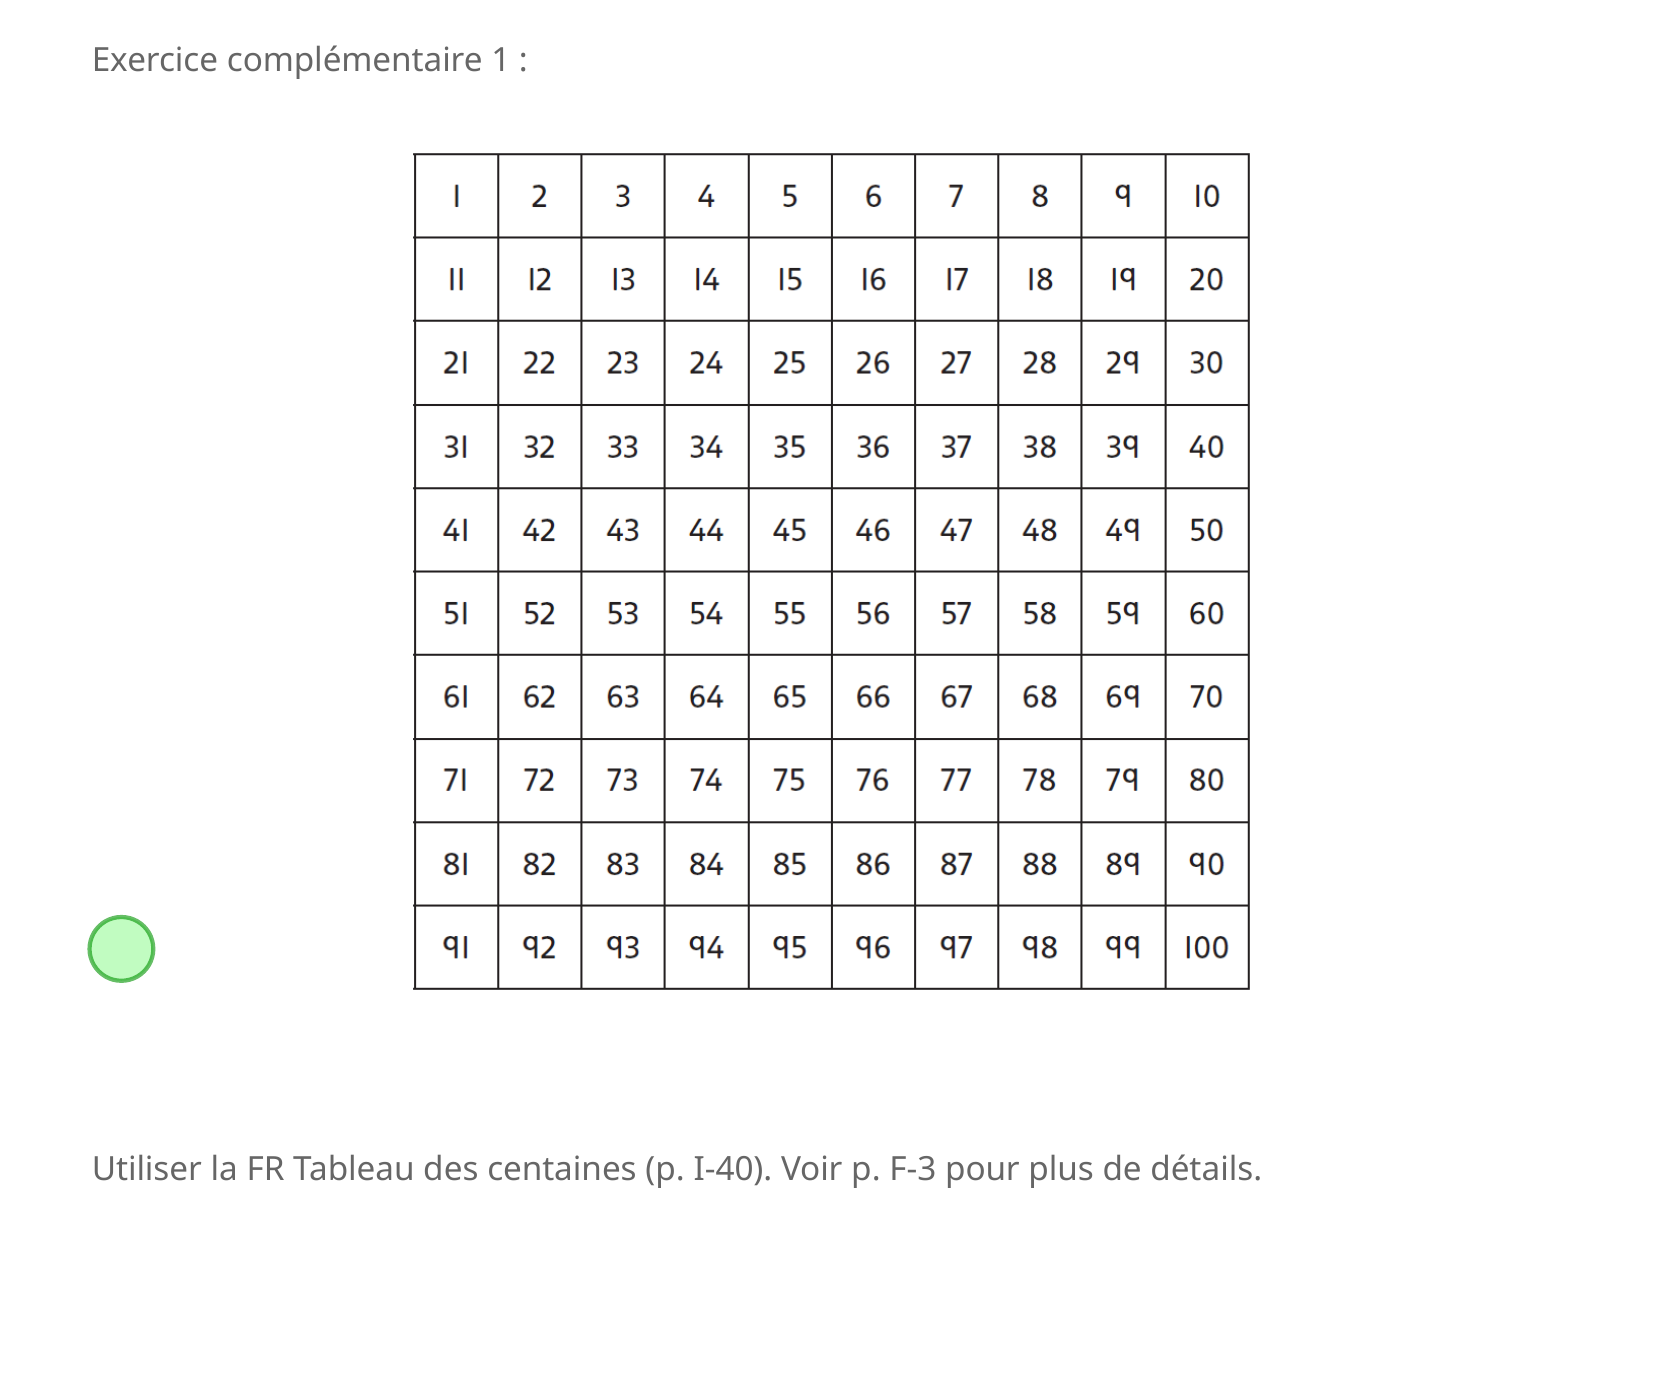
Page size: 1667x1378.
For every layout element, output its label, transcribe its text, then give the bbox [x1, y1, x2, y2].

text_box Exercice complémentaire 1 : [77, 31, 992, 86]
picture [407, 139, 1263, 1001]
text_box [87, 914, 156, 983]
text_box Utiliser la FR Tableau des centaines (p. I-40). Voir p. F-3 pour plus de détails. [77, 1139, 1455, 1195]
